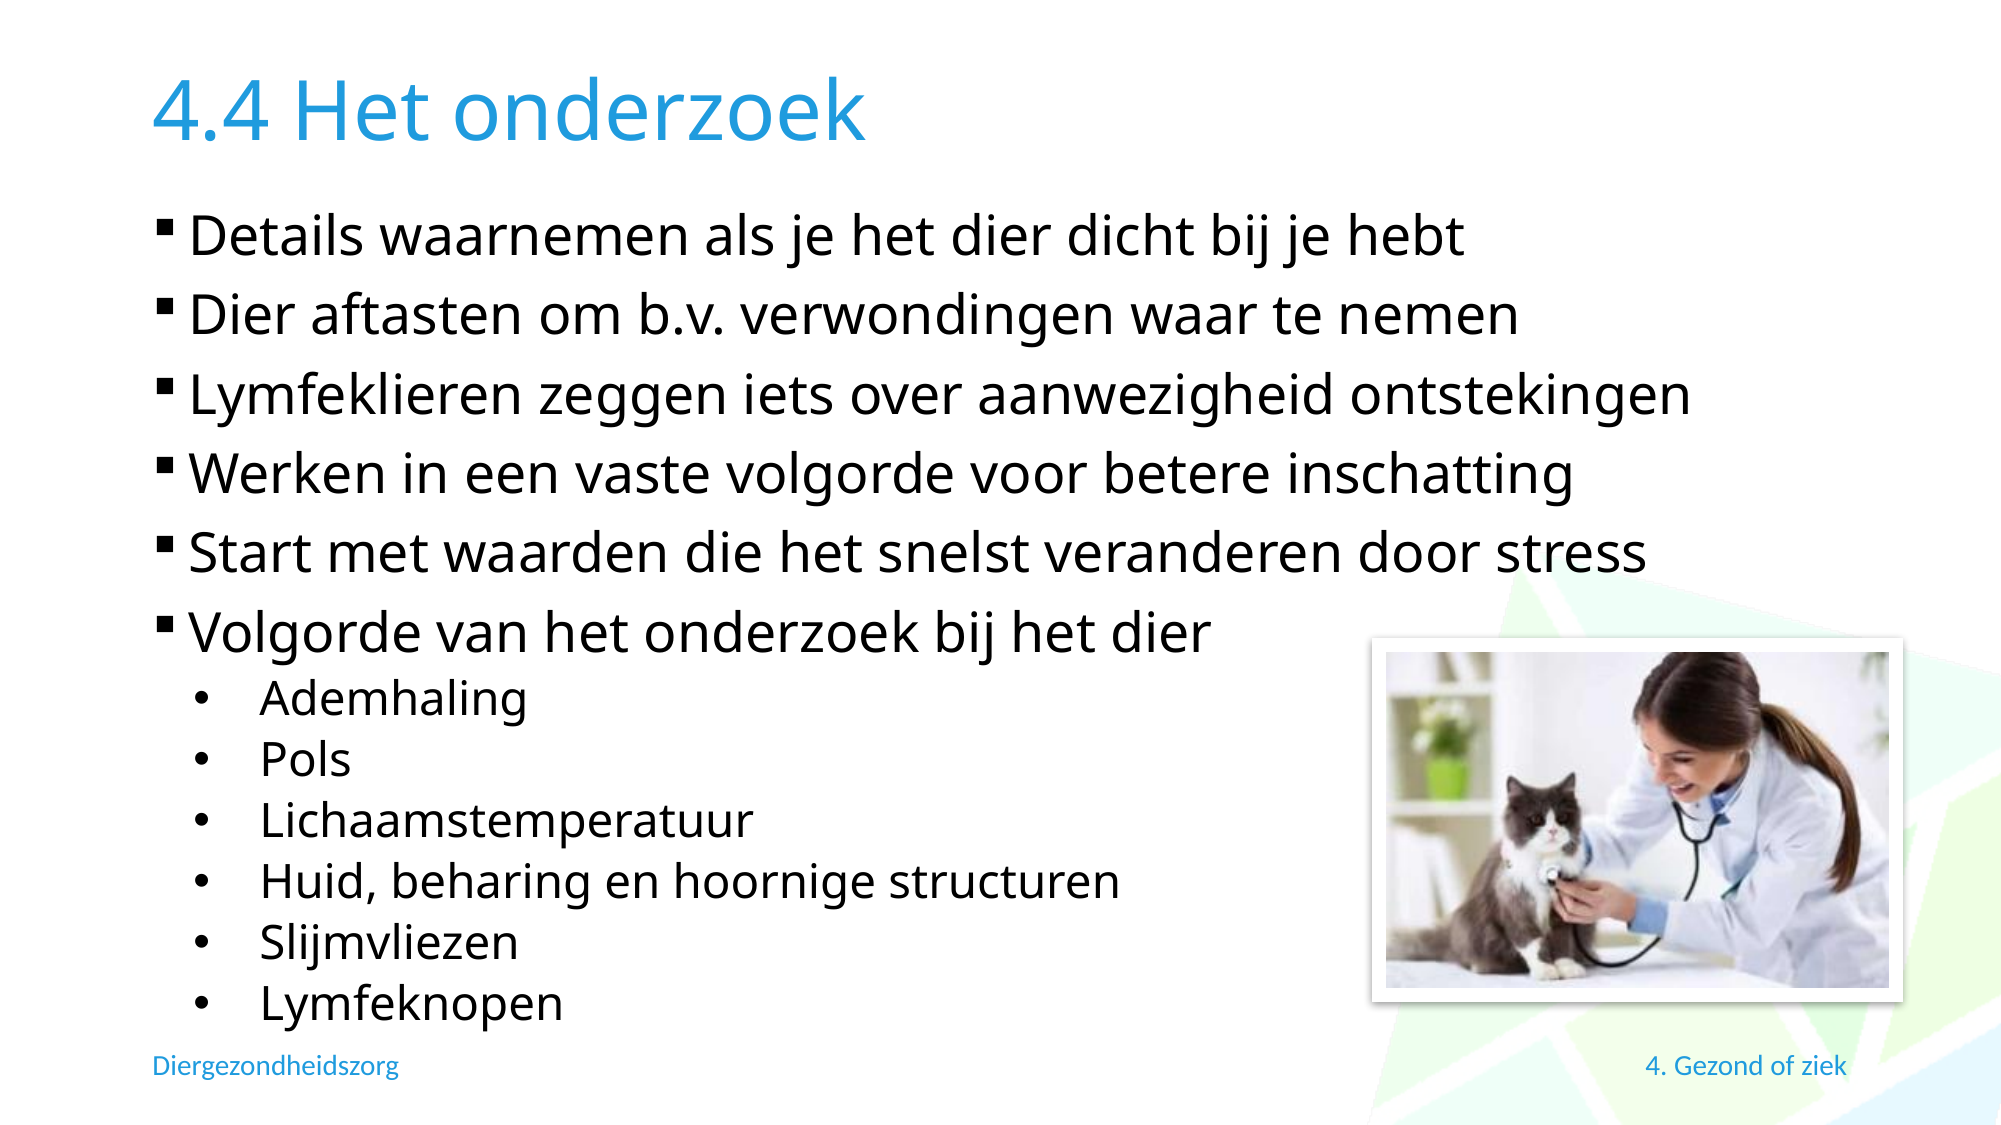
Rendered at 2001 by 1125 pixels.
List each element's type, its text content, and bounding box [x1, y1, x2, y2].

title 4.4 Het onderzoek [137, 59, 1863, 167]
picture [1386, 652, 1889, 988]
list 4. Gezond of ziek [1412, 1042, 1863, 1103]
list Diergezondheidszorg [137, 1042, 588, 1103]
list Details waarnemen als je het dier dicht bij je hebt Dier aftasten om b.v. verwondingen waar te nemen Lymfeklieren zeggen iets over aanwezigheid ontstekingen Werken in een vaste volgorde voor betere inschatting Start met waarden die het snelst veranderen door stress Volgorde van het onderzoek bij het dier Ademhaling Pols Lichaamstemperatuur Huid, beharing en hoornige structuren Slijmvliezen Lymfeknopen [137, 200, 1762, 1048]
